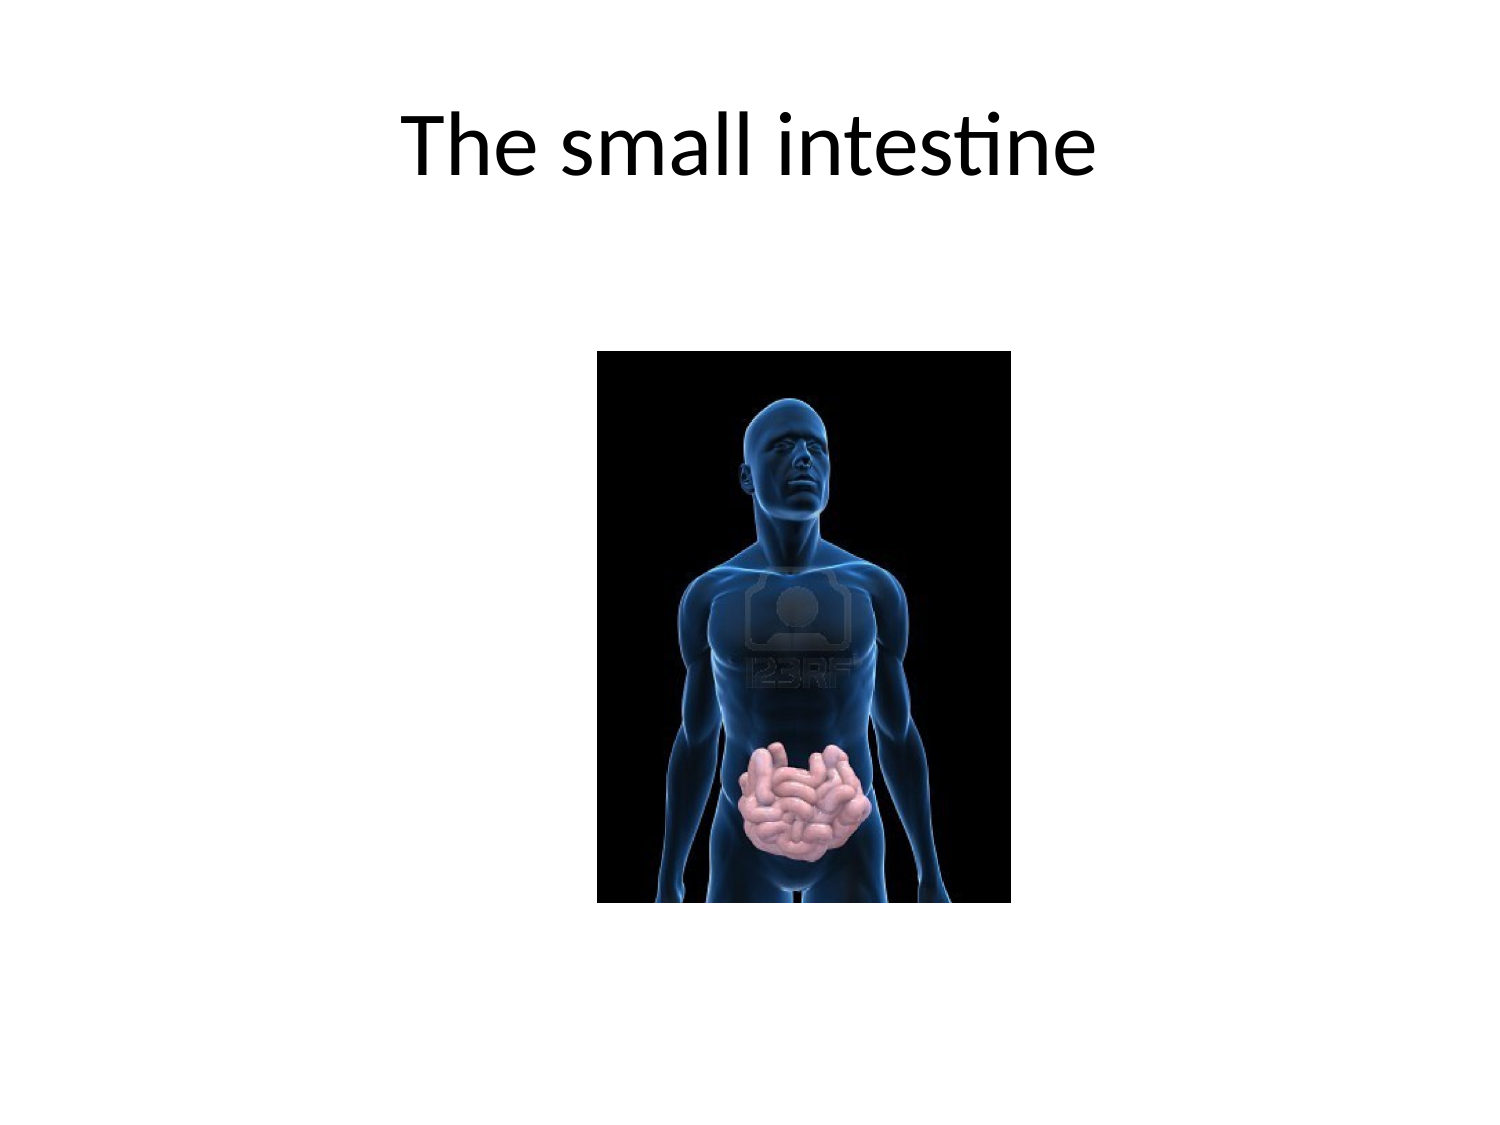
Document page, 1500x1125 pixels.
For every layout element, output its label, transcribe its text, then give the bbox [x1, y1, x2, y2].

title The small intestine [75, 45, 1425, 233]
picture [597, 351, 1011, 903]
